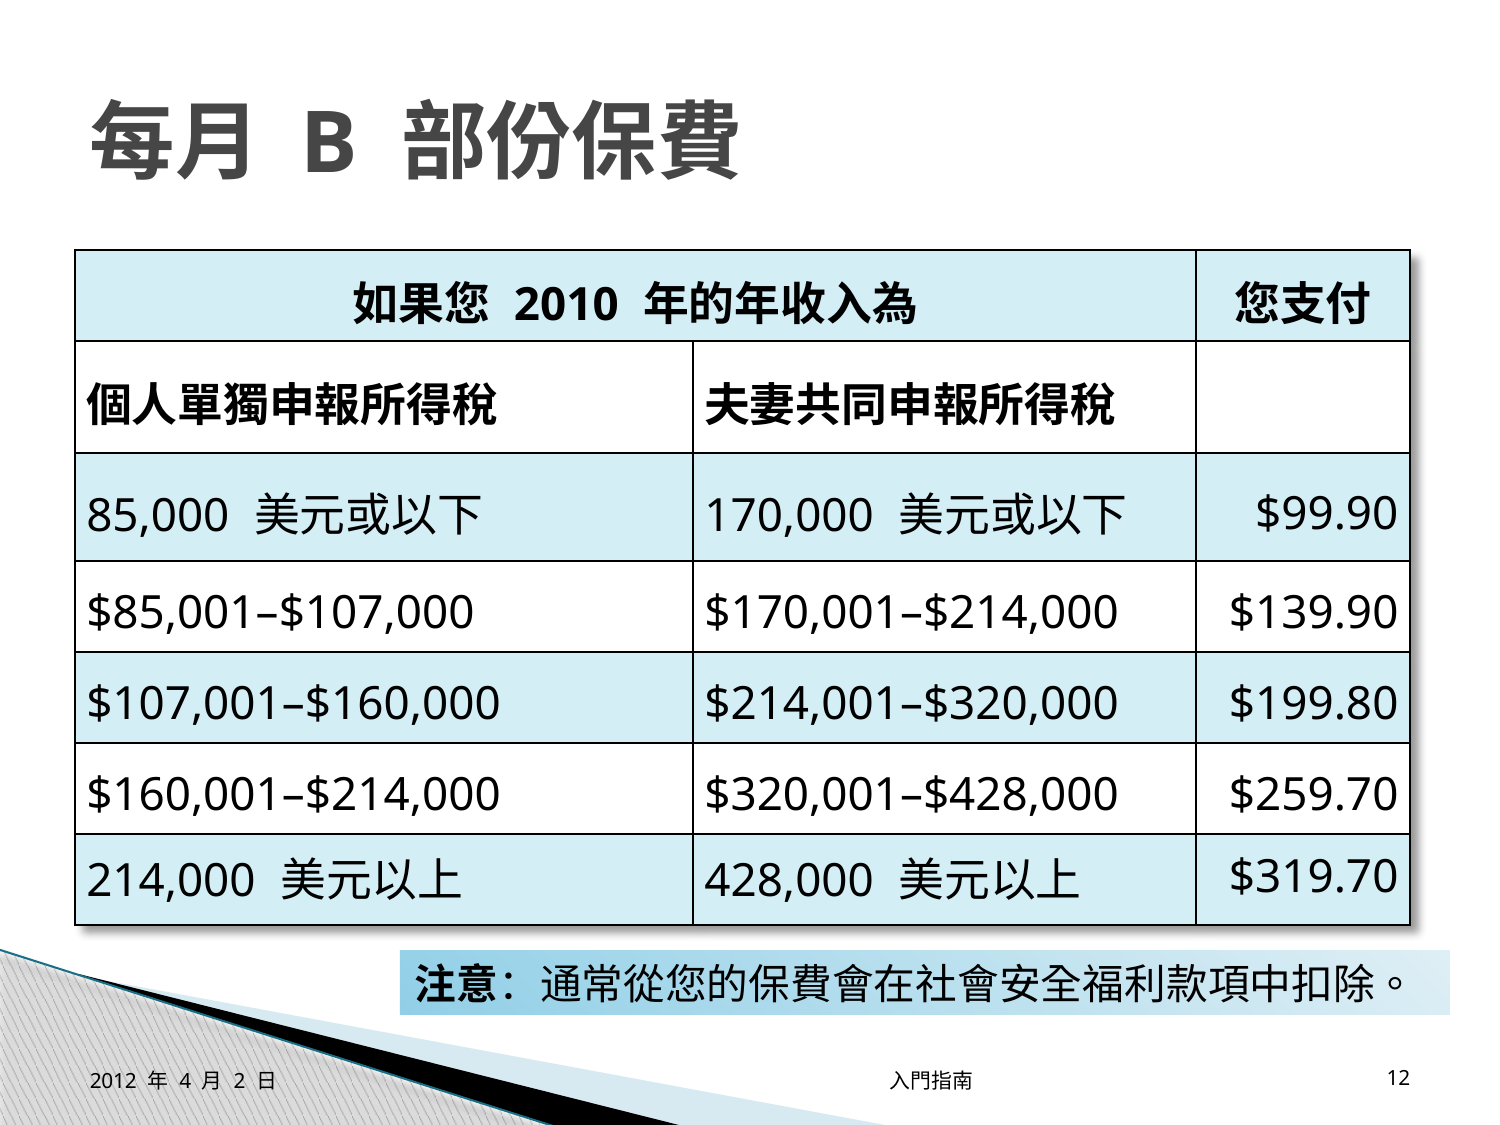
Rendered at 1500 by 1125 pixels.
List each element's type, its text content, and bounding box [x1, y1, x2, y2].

table_cell $139.90 [1197, 562, 1409, 651]
table_cell 170,000 美元或以下 [694, 454, 1195, 560]
slide_number 12 [1074, 1040, 1425, 1100]
table_cell 85,000 美元或以下 [76, 454, 692, 560]
table_cell $214,001–$320,000 [694, 653, 1195, 742]
table_cell $259.70 [1197, 744, 1409, 833]
footer 入門指南 [512, 1040, 988, 1100]
table_cell $85,001–$107,000 [76, 562, 692, 651]
table_cell $199.80 [1197, 653, 1409, 742]
table_cell 個人單獨申報所得稅 [76, 342, 692, 452]
text_box 注意：通常從您的保費會在社會安全福利款項中扣除。 [399, 950, 1450, 1015]
table_cell 428,000 美元以上 [694, 835, 1195, 924]
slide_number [75, 1040, 425, 1100]
table_cell $170,001–$214,000 [694, 562, 1195, 651]
table_cell $320,001–$428,000 [694, 744, 1195, 833]
title 每月 B 部份保費 [75, 45, 1425, 233]
table_cell $107,001–$160,000 [76, 653, 692, 742]
table_header 如果您 2010 年的年收入為 [76, 251, 1195, 340]
table_cell $160,001–$214,000 [76, 744, 692, 833]
table_cell $319.70 [1197, 835, 1409, 924]
table_cell [1197, 342, 1409, 452]
table_cell 夫妻共同申報所得稅 [694, 342, 1195, 452]
table_cell 214,000 美元以上 [76, 835, 692, 924]
table_cell $99.90 [1197, 454, 1409, 560]
table_header 您支付 [1197, 251, 1409, 340]
